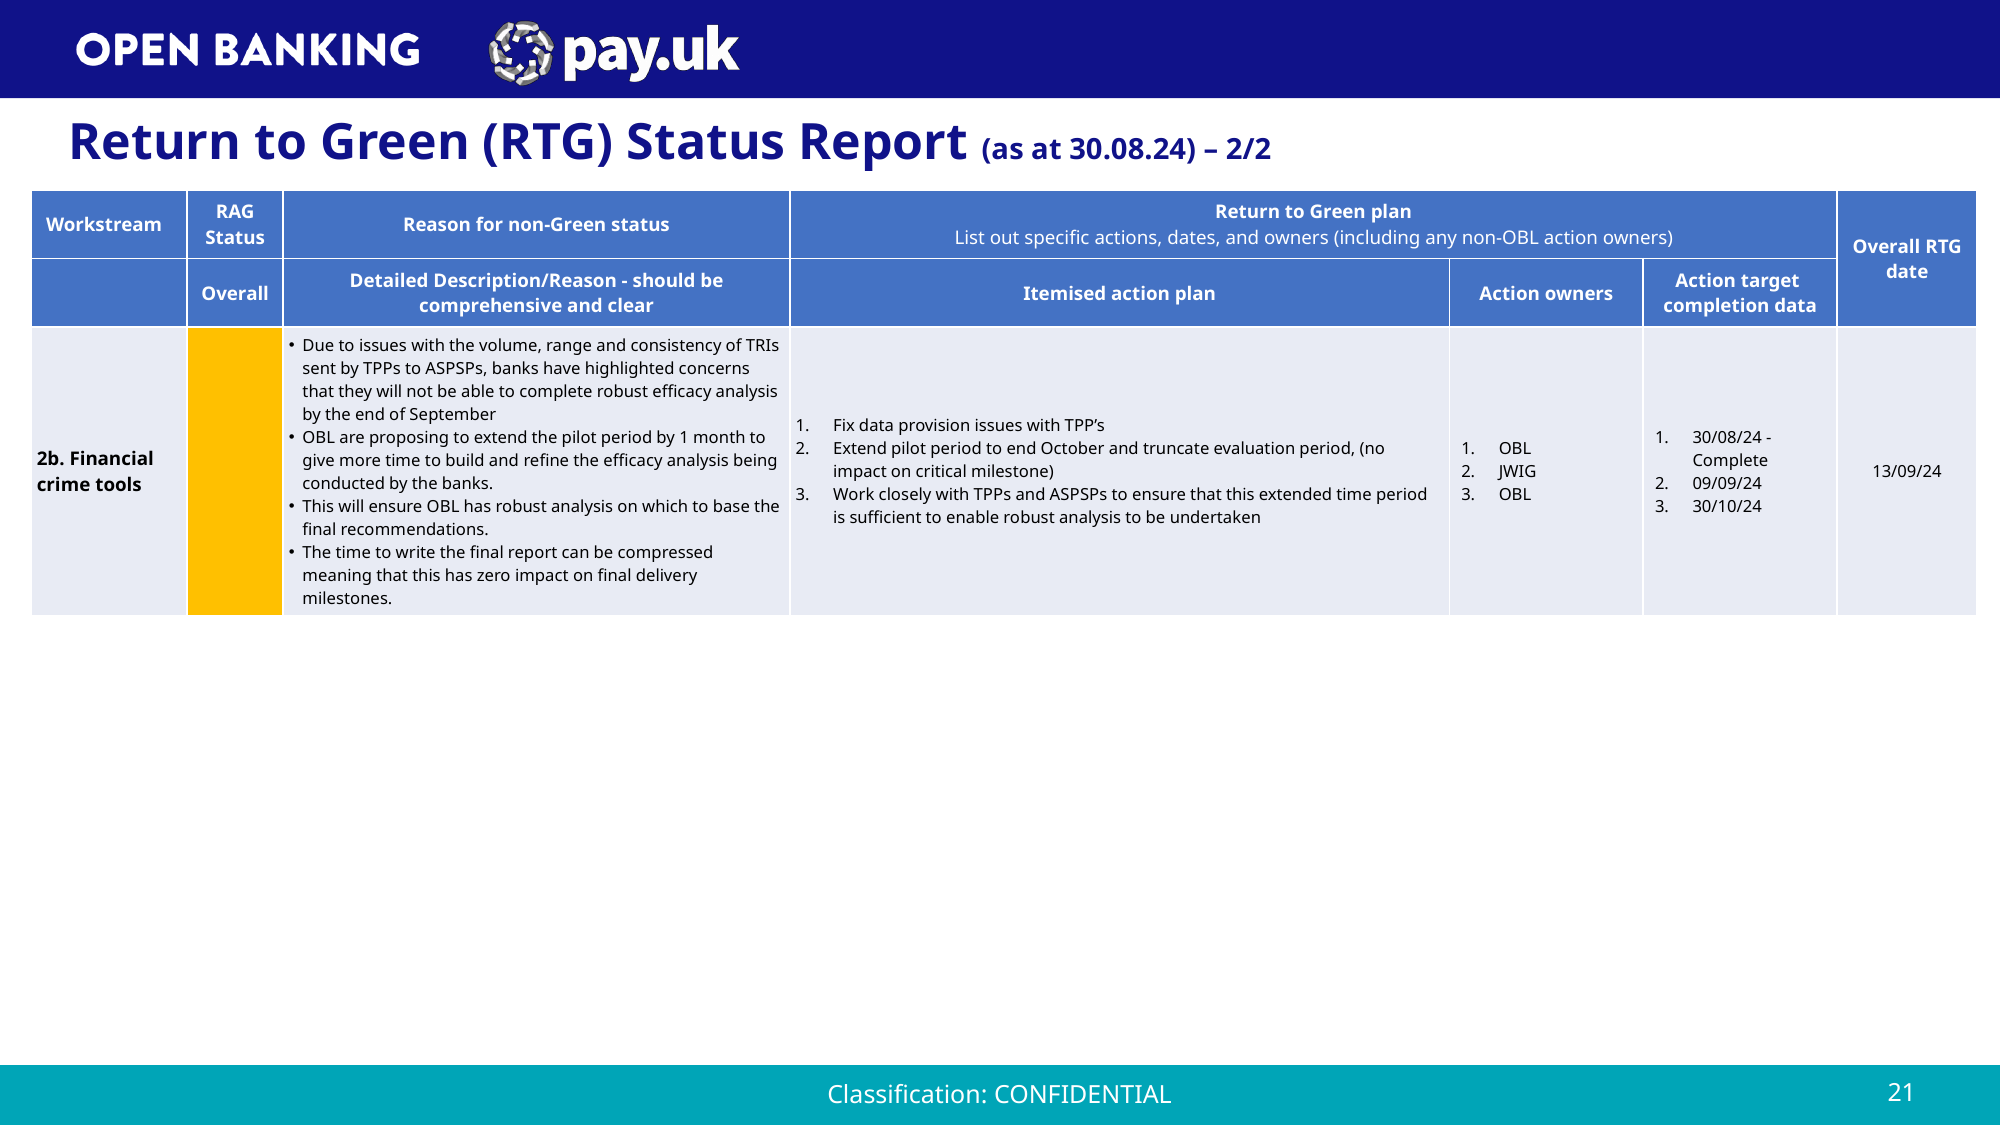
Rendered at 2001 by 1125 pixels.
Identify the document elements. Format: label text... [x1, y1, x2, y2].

picture [43, 0, 452, 99]
table_header RAG Status [188, 191, 282, 258]
slide_number 21 [1412, 1064, 1932, 1124]
table_cell Detailed Description/Reason - should be comprehensive and clear [284, 259, 789, 326]
picture [479, 5, 748, 92]
table_cell Due to issues with the volume, range and consistency of TRIs sent by TPPs to ASPSPs, banks have highlighted concerns that they will not be able to complete robust efficacy analysis by the end of September OBL are proposing to extend the pilot period by 1 month to give more time to build and refine the efficacy analysis being conducted by the banks. This will ensure OBL has robust analysis on which to base the final recommendations. The time to write the final report can be compressed meaning that this has zero impact on final delivery milestones. [284, 328, 789, 615]
table_cell Action target completion data [1644, 259, 1836, 326]
table_cell Action owners [1450, 259, 1642, 326]
table_cell OBL JWIG OBL [1450, 328, 1642, 615]
table_cell Itemised action plan [791, 259, 1449, 326]
table_cell 30/08/24 - Complete 09/09/24 30/10/24 [1644, 328, 1836, 615]
title Return to Green (RTG) Status Report (as at 30.08.24) – 2/2 [53, 98, 1544, 189]
table_cell 2b. Financial crime tools [32, 328, 186, 615]
table_header Return to Green plan List out specific actions, dates, and owners (including any non-OBL action owners) [791, 191, 1836, 258]
table_cell Overall [188, 259, 282, 326]
footer Classification: CONFIDENTIAL [662, 1064, 1338, 1124]
table_header Reason for non-Green status [284, 191, 789, 258]
table_cell [32, 259, 186, 326]
table_header Overall RTG date [1838, 191, 1976, 326]
table_cell [188, 328, 282, 615]
table_header Workstream [32, 191, 186, 258]
table_cell Fix data provision issues with TPP’s Extend pilot period to end October and truncate evaluation period, (no impact on critical milestone) Work closely with TPPs and ASPSPs to ensure that this extended time period is sufficient to enable robust analysis to be undertaken [791, 328, 1449, 615]
table_cell 13/09/24 [1838, 328, 1976, 615]
